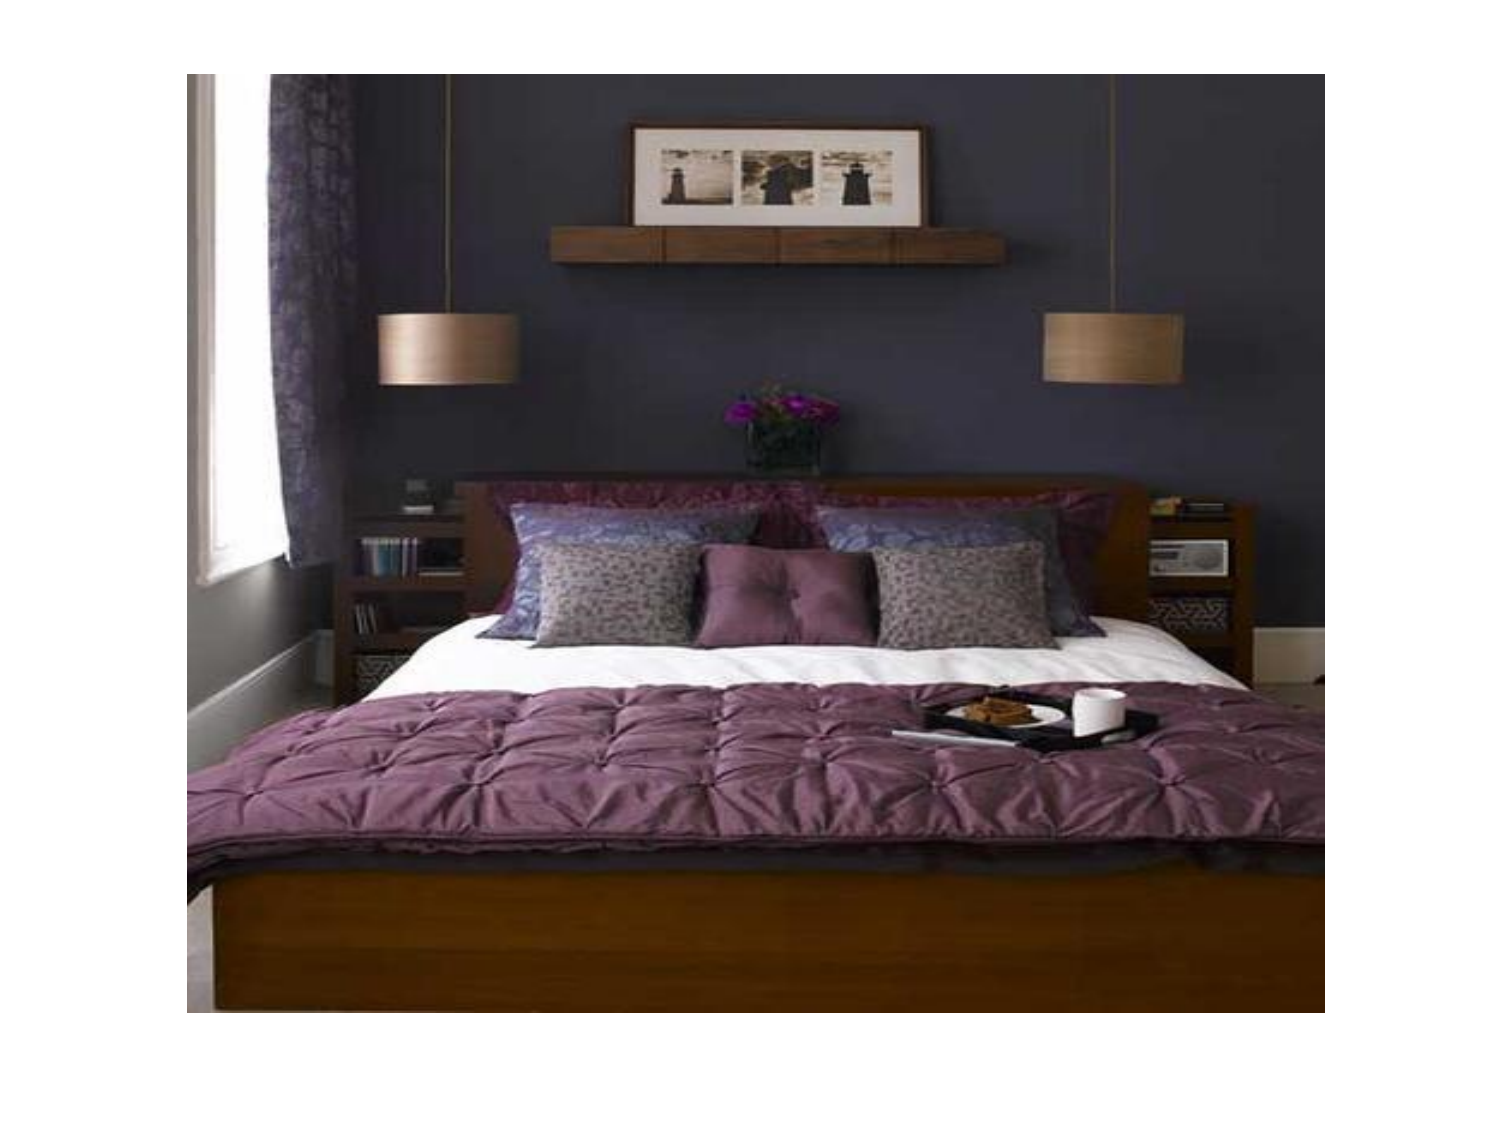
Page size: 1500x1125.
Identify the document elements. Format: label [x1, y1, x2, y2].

picture [187, 74, 1326, 1013]
